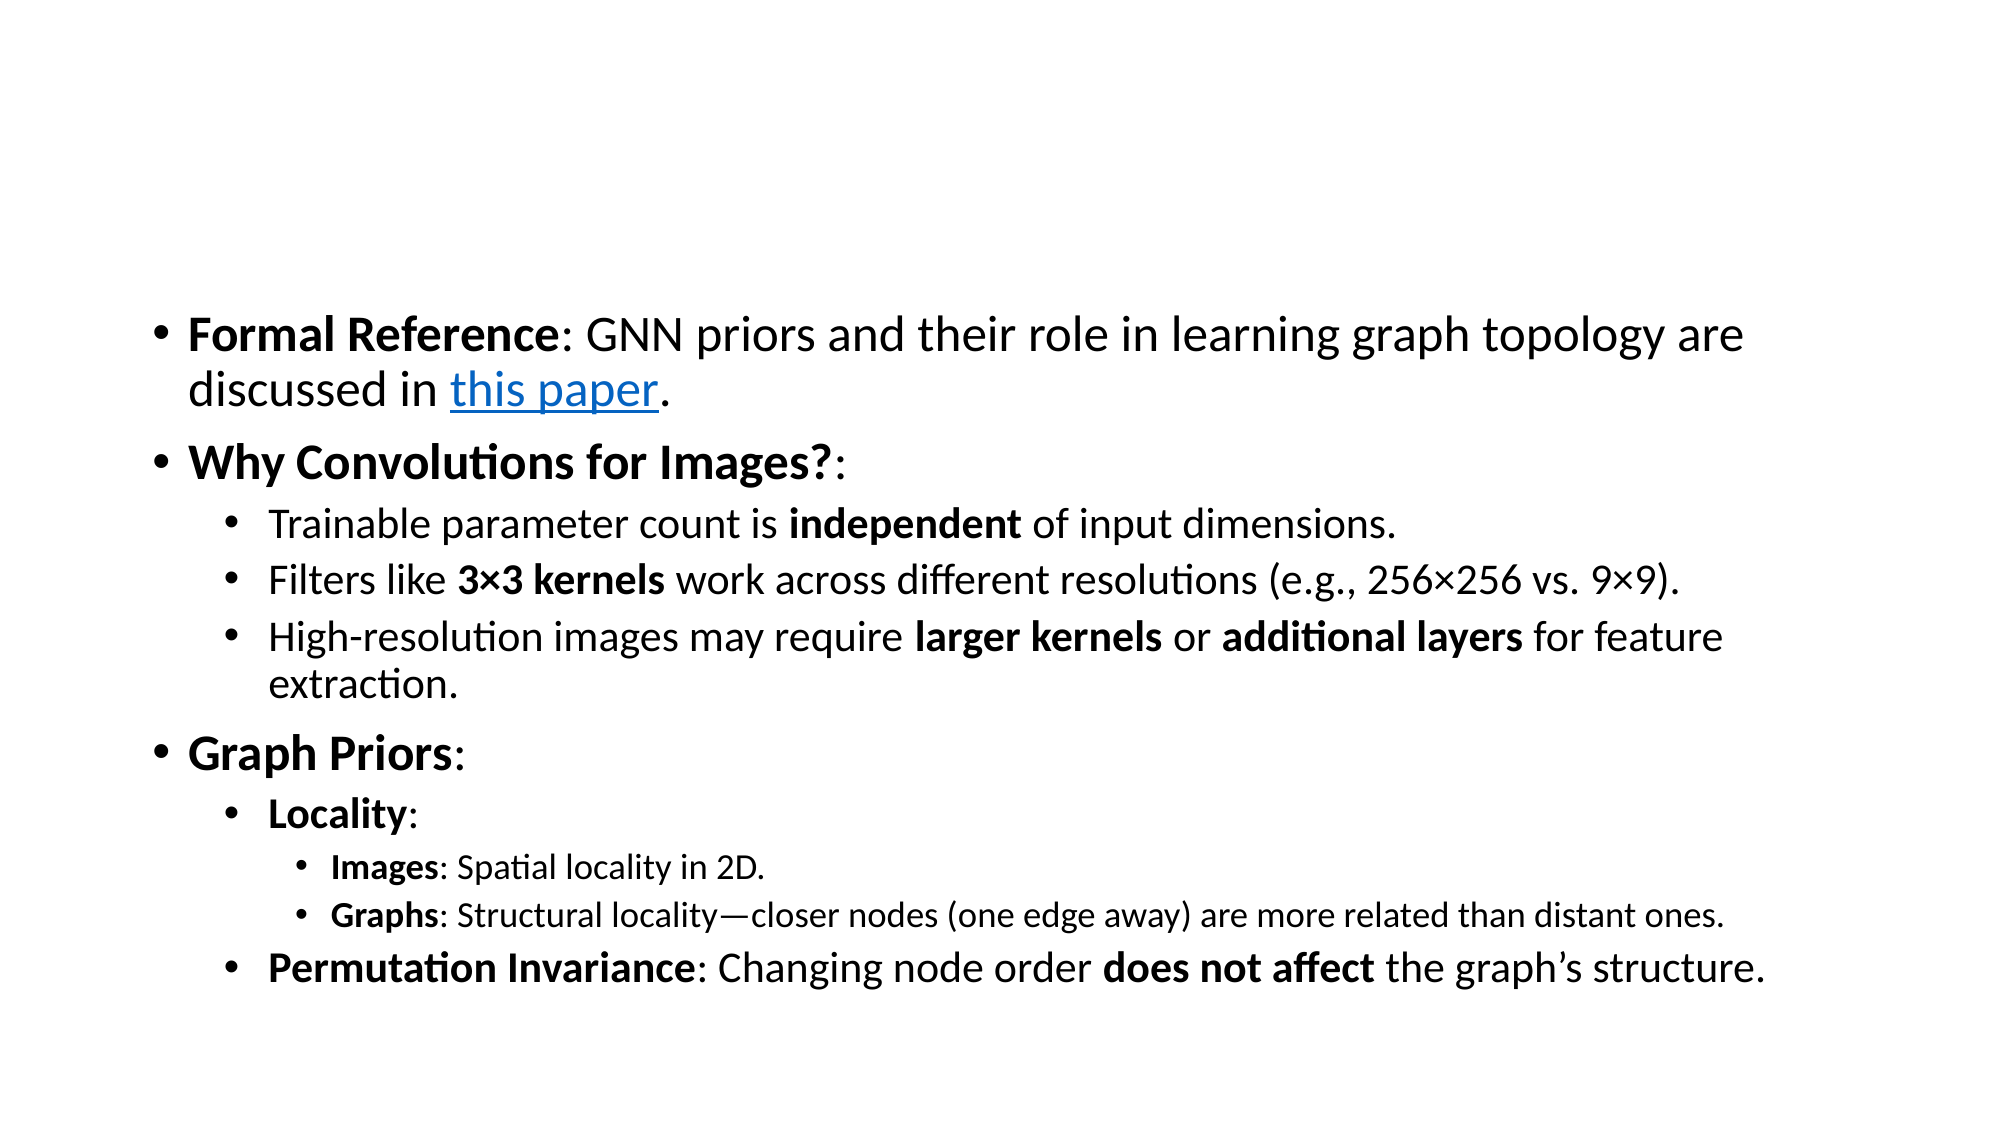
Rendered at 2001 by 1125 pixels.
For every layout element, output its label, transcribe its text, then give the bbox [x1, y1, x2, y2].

list Formal Reference: GNN priors and their role in learning graph topology are discussed in this paper. Why Convolutions for Images?: Trainable parameter count is independent of input dimensions. Filters like 3×3 kernels work across different resolutions (e.g., 256×256 vs. 9×9). High-resolution images may require larger kernels or additional layers for feature extraction. Graph Priors: Locality: Images: Spatial locality in 2D. Graphs: Structural locality—closer nodes (one edge away) are more related than distant ones. Permutation Invariance: Changing node order does not affect the graph’s structure. [137, 299, 1863, 1014]
